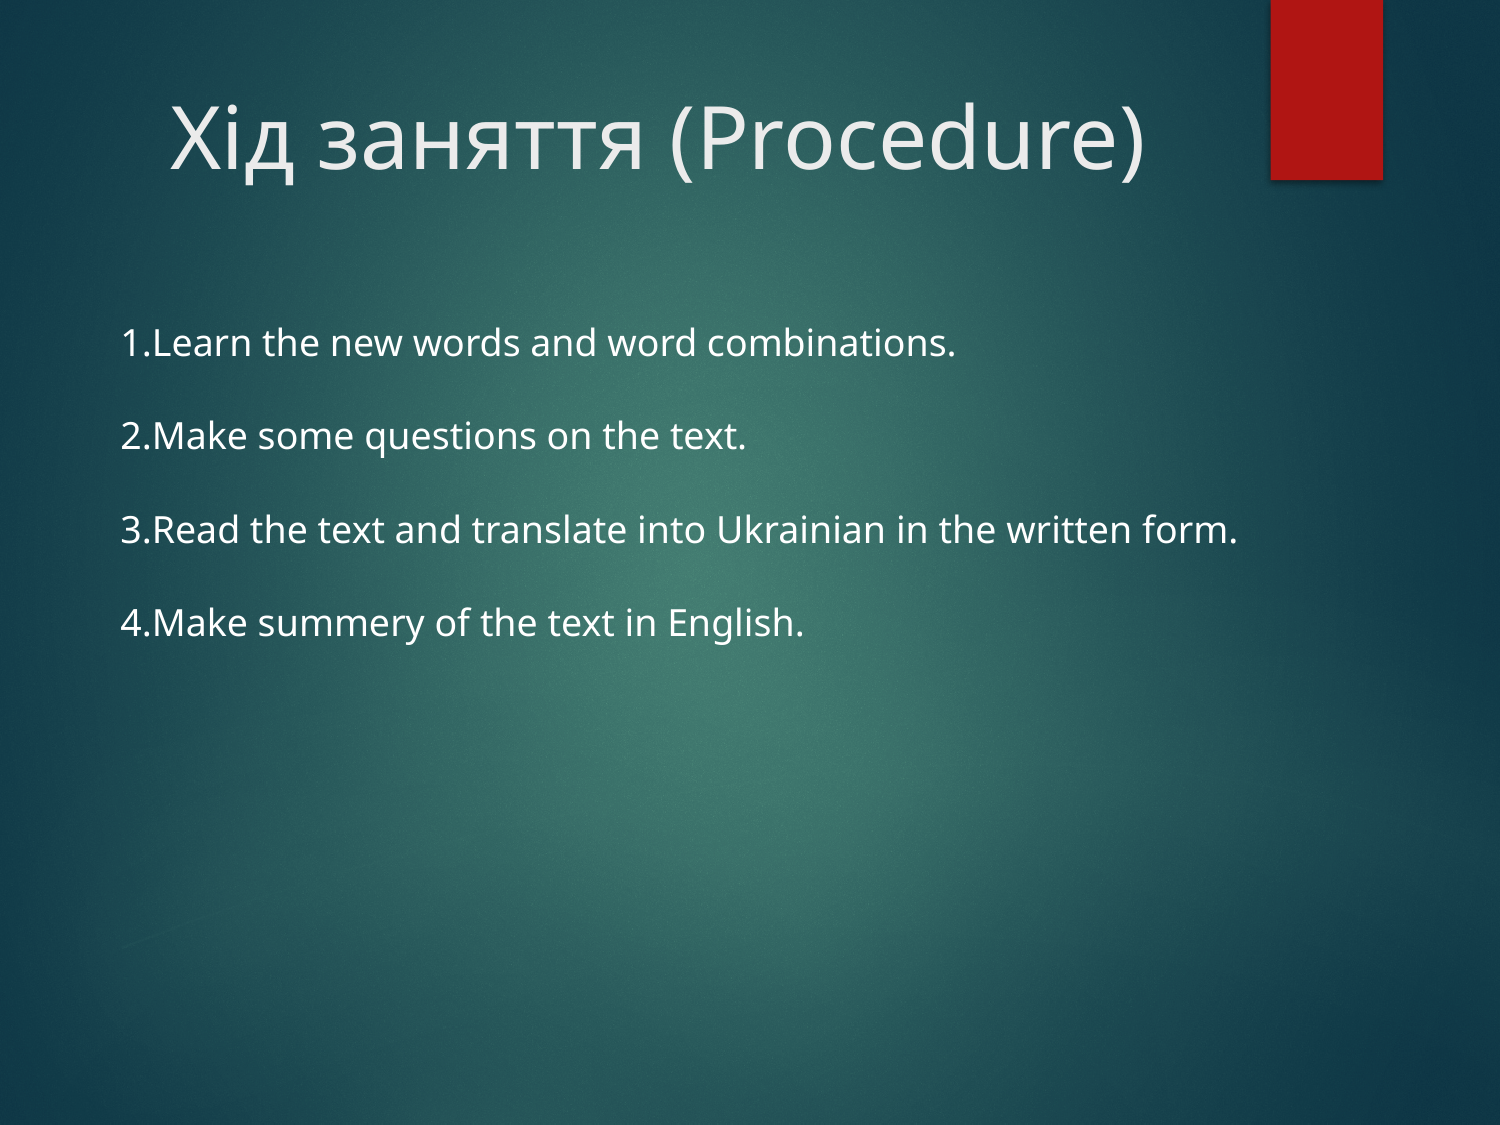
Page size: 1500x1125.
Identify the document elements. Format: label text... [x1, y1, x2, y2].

title Хід заняття (Procedure) [79, 74, 1237, 304]
list 1.Learn the new words and word combinations. 2.Make some questions on the text. 3.Read the text and translate into Ukrainian in the written form. 4.Make summery of the text in English. [105, 304, 1331, 1048]
